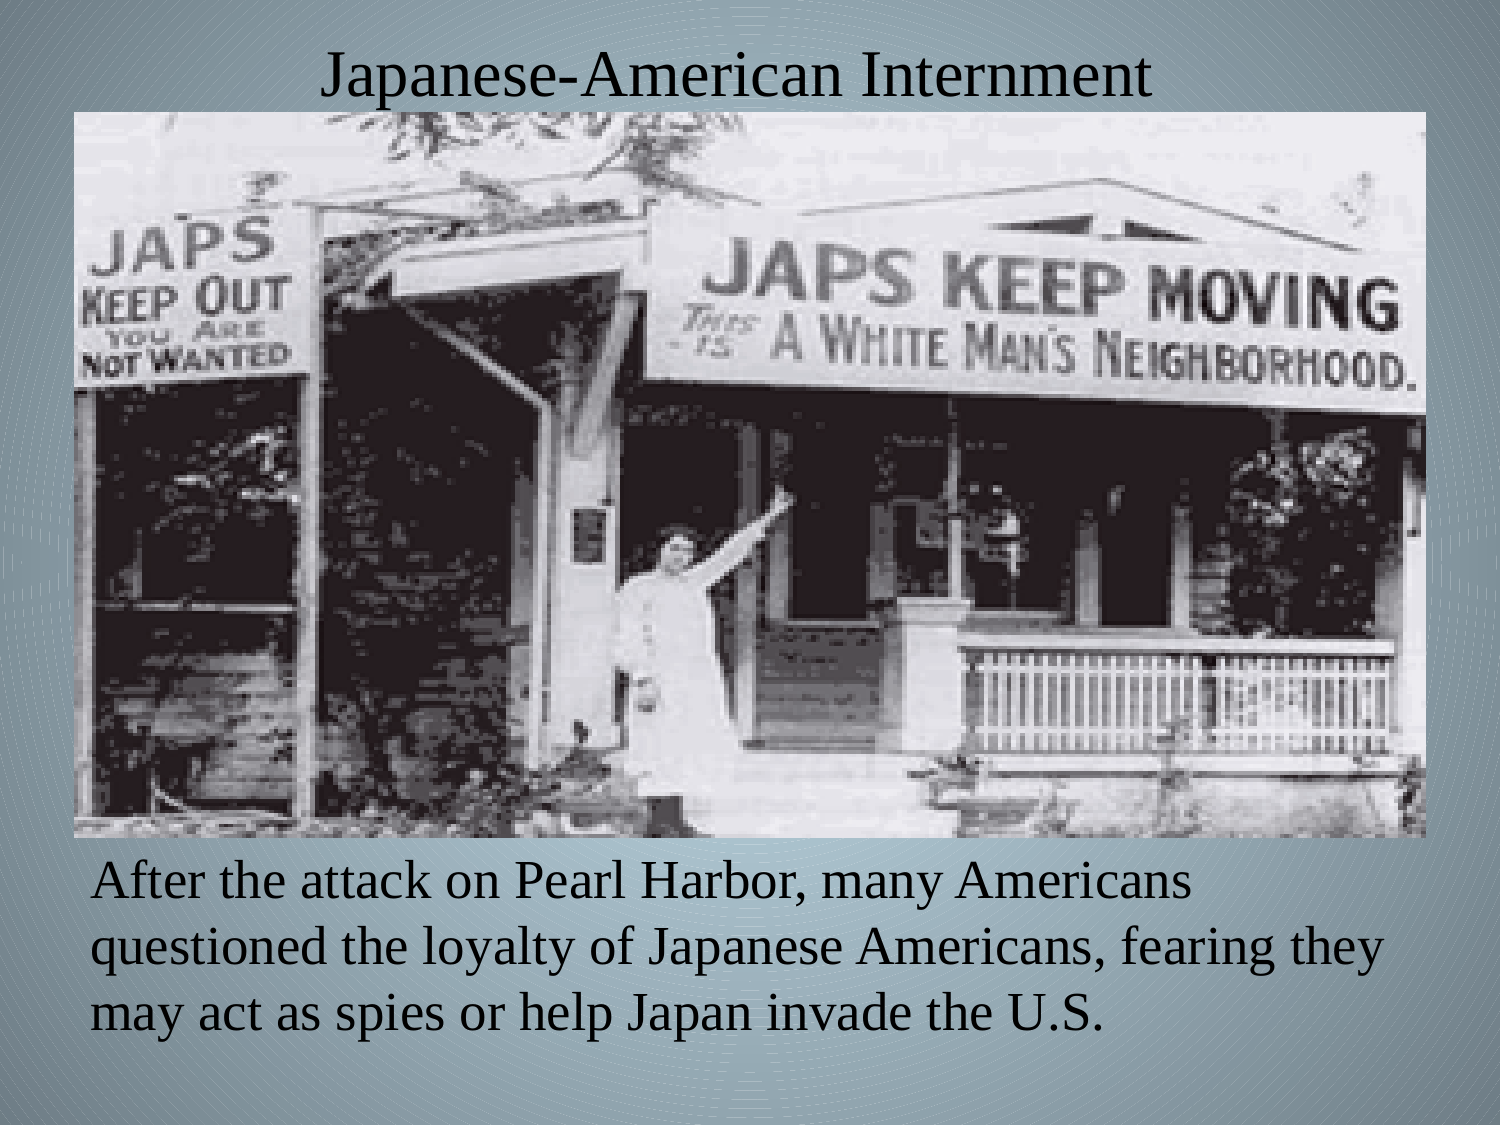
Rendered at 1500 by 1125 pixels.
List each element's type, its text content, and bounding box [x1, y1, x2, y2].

list After the attack on Pearl Harbor, many Americans questioned the loyalty of Japanese Americans, fearing they may act as spies or help Japan invade the U.S. [75, 847, 1425, 1050]
text_box Japanese-American Internment [112, 22, 1363, 110]
picture [74, 112, 1426, 839]
